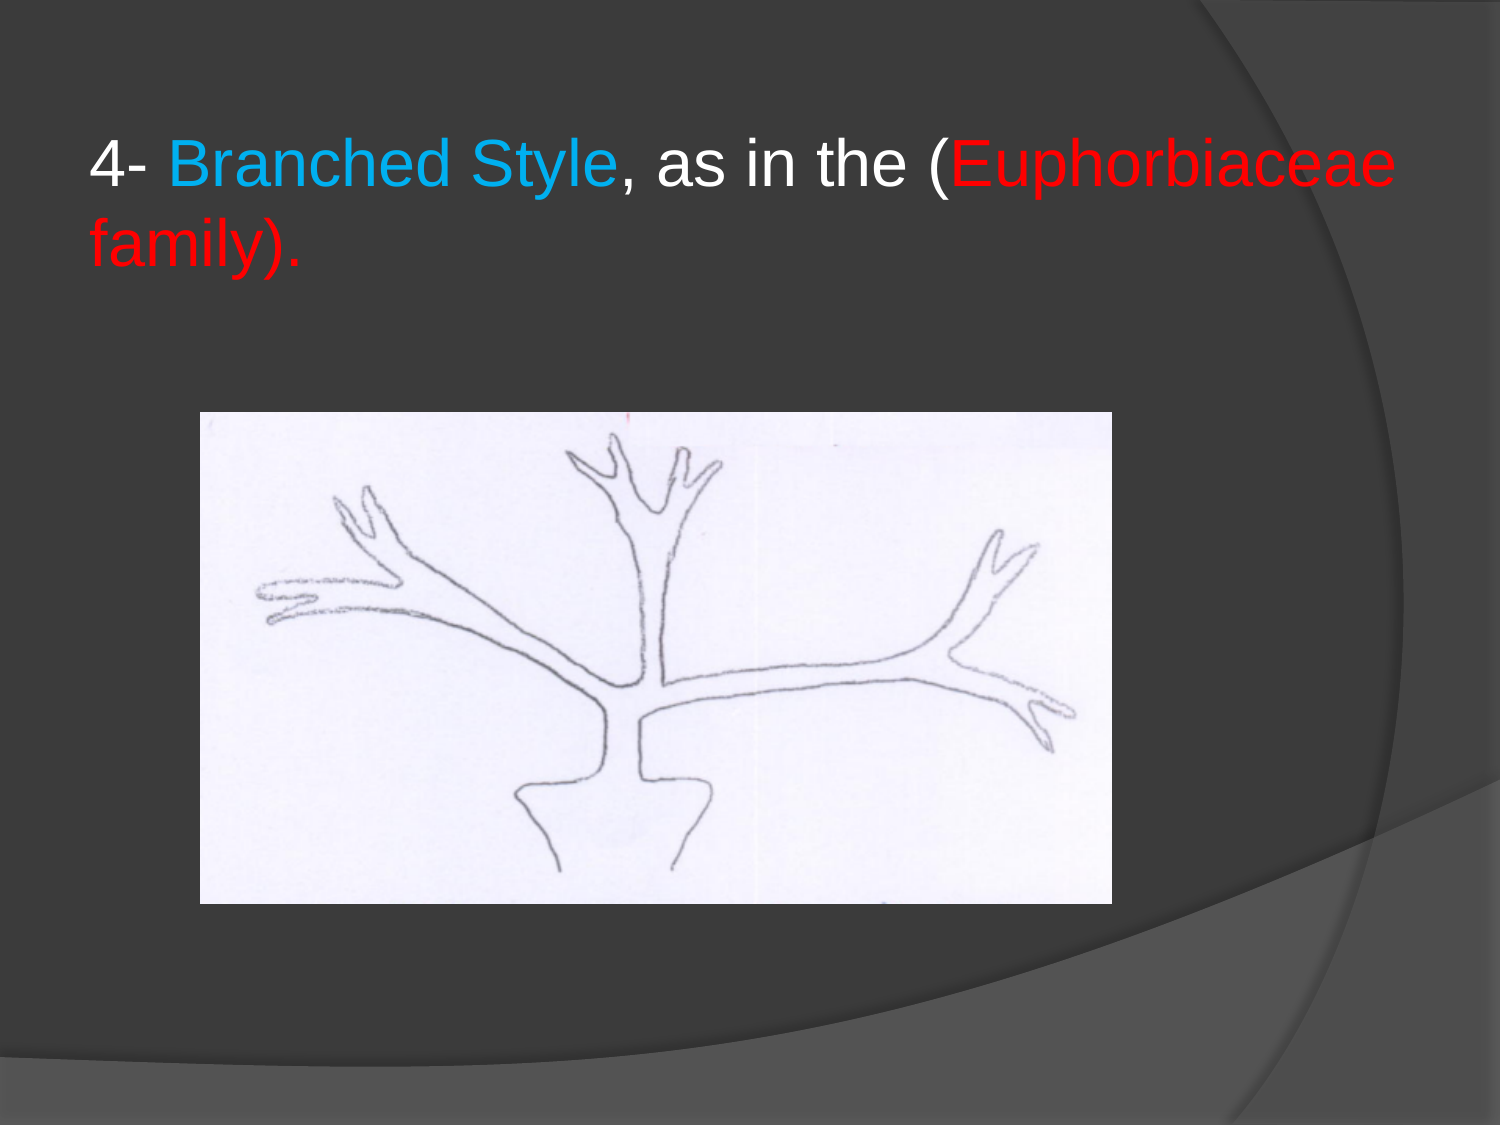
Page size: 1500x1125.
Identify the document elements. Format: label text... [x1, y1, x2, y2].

picture [199, 412, 1112, 904]
text_box 4- Branched Style, as in the (Euphorbiaceae family). [74, 112, 1413, 288]
